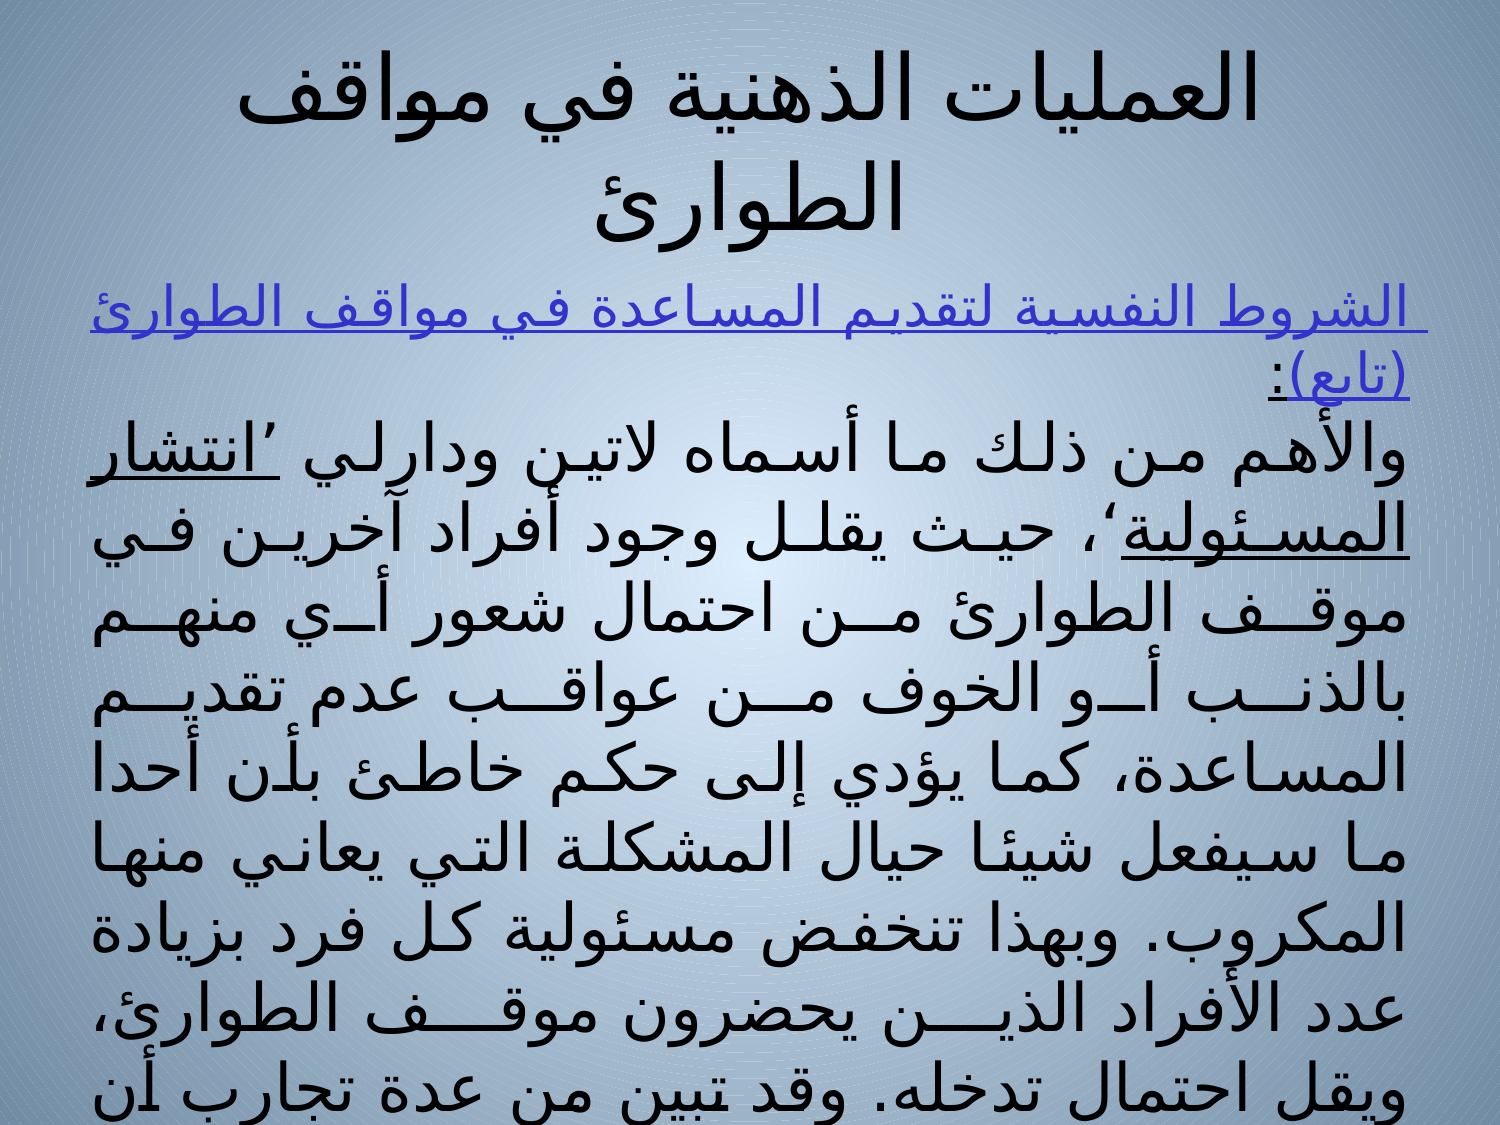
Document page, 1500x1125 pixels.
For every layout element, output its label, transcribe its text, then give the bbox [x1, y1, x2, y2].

list الشروط النفسية لتقديم المساعدة في مواقف الطوارئ (تابع): والأهم من ذلك ما أسماه لاتين ودارلي ’انتشار المسئولية‘، حيث يقلل وجود أفراد آخرين في موقف الطوارئ من احتمال شعور أي منهم بالذنب أو الخوف من عواقب عدم تقديم المساعدة، كما يؤدي إلى حكم خاطئ بأن أحدا ما سيفعل شيئا حيال المشكلة التي يعاني منها المكروب. وبهذا تنخفض مسئولية كل فرد بزيادة عدد الأفراد الذين يحضرون موقف الطوارئ، ويقل احتمال تدخله. وقد تبين من عدة تجارب أن وجود الآخرين يقلل بالفعل من احتمال تدخل الفرد للمساعدة في مواقف الطوارئ. بينما عدما يكون الفرد بمفرده فإن تدخله لتقديم المساعدة أعلى بكثير عندما يكون مع مجموعة من الأفراد, [75, 262, 1425, 1005]
title العمليات الذهنية في مواقف الطوارئ [75, 45, 1425, 233]
